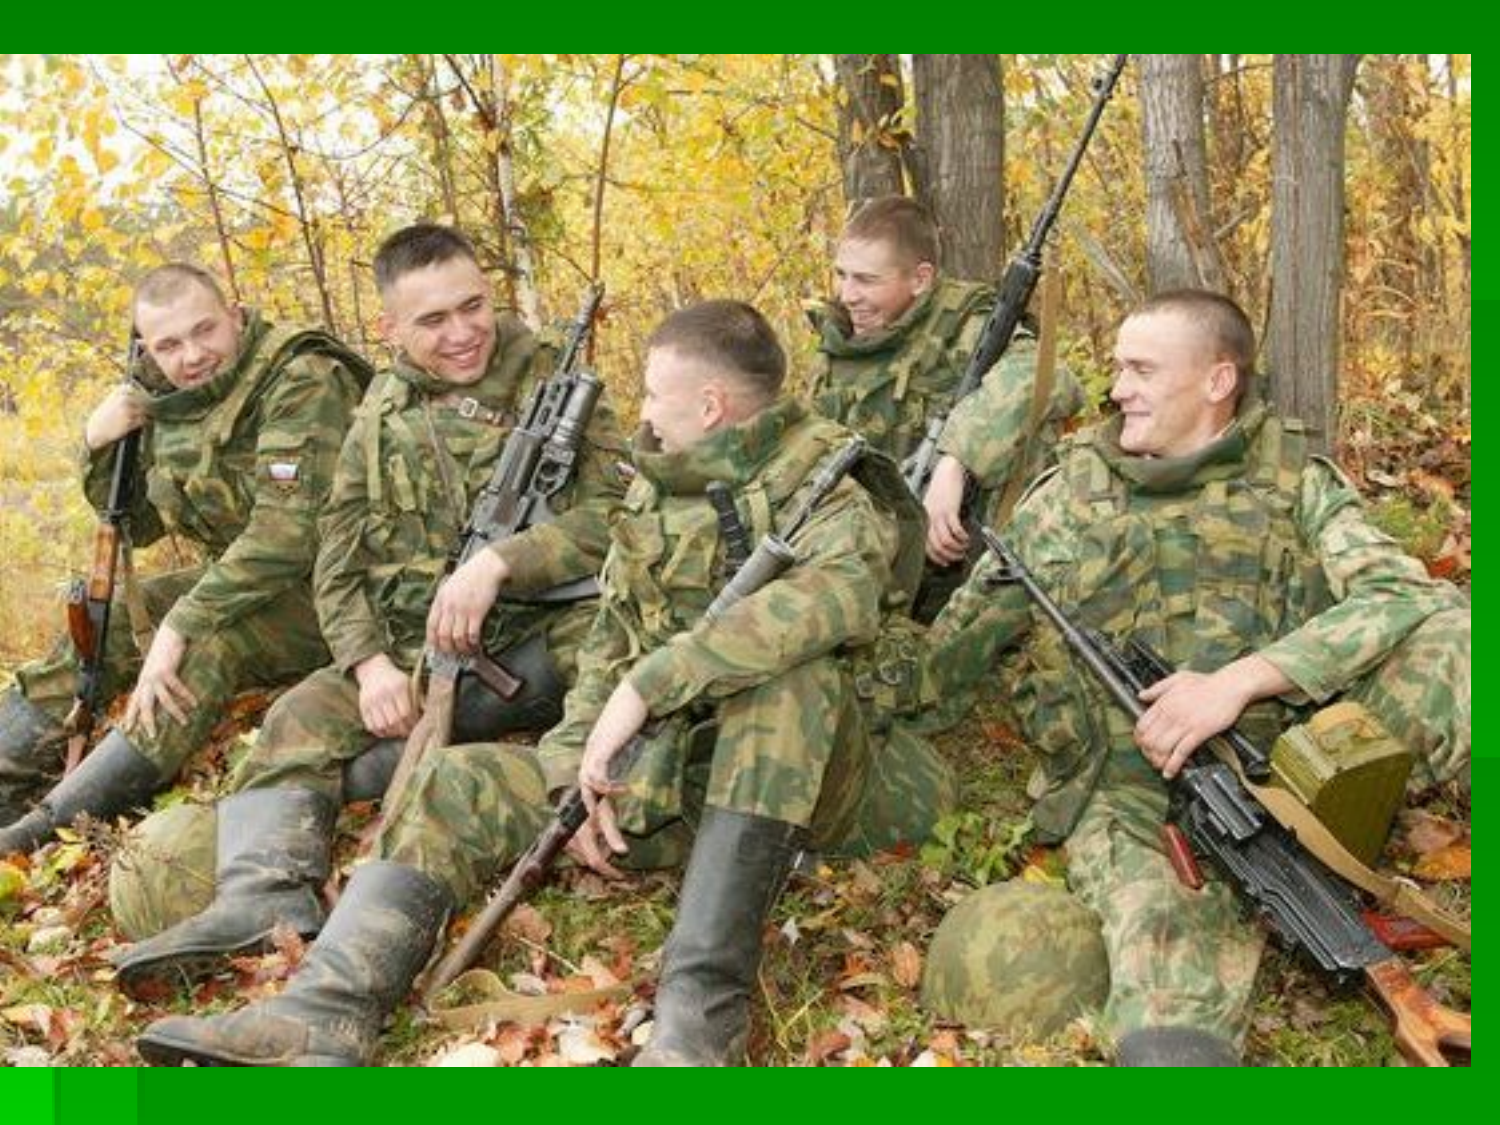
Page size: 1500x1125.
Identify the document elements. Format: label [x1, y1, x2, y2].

picture [0, 54, 1471, 1067]
